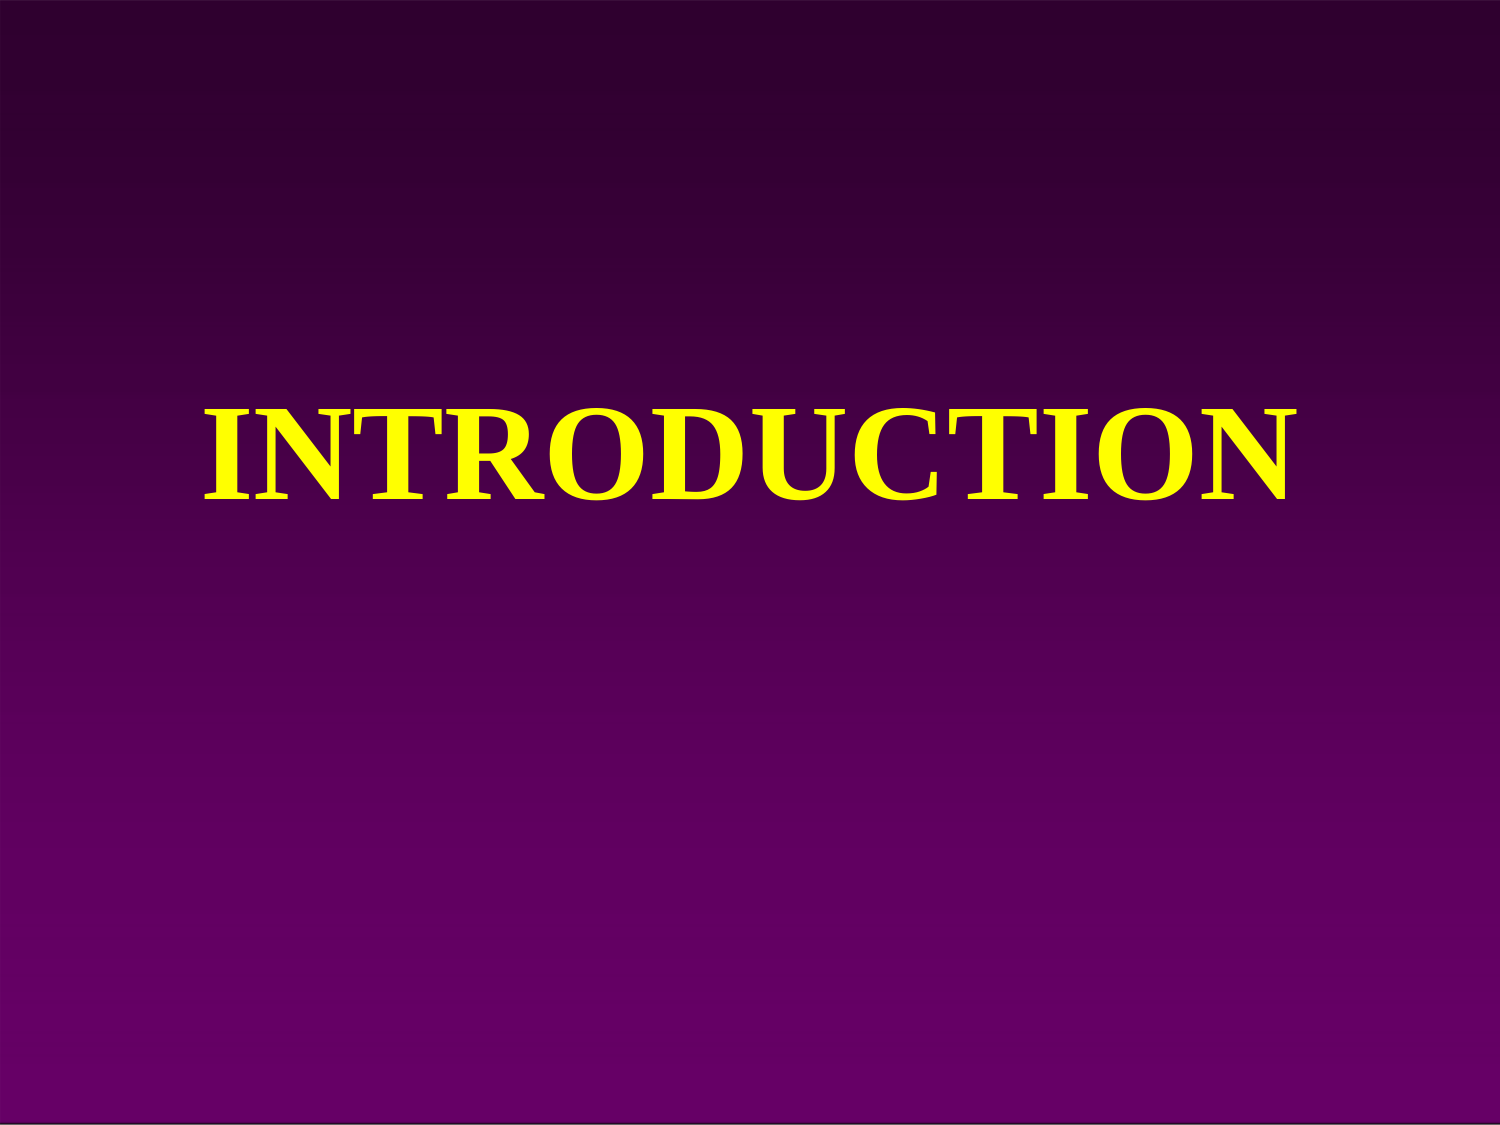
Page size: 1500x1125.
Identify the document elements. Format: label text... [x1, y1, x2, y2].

title INTRODUCTION [125, 54, 1375, 550]
picture [0, 0, 1500, 1125]
